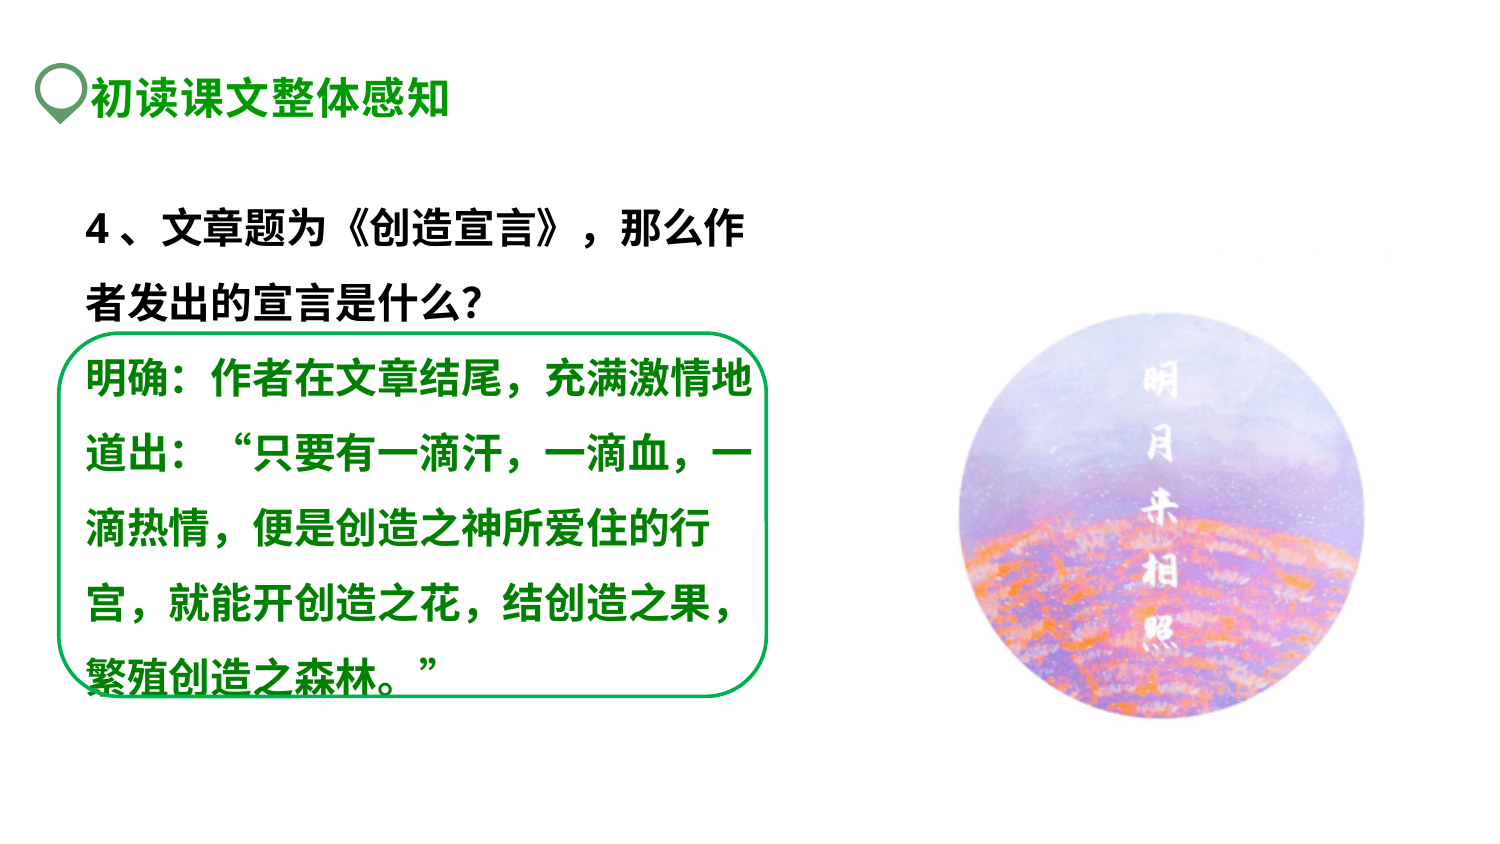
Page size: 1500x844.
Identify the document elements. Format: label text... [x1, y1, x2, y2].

text_box 4、文章题为《创造宣言》，那么作者发出的宣言是什么？ 明确：作者在文章结尾，充满激情地道出：“只要有一滴汗，一滴血，一滴热情，便是创造之神所爱住的行宫，就能开创造之花，结创造之果，繁殖创造之森林。” [74, 171, 787, 708]
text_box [34, 62, 472, 132]
picture [913, 255, 1412, 771]
text_box [57, 332, 768, 698]
